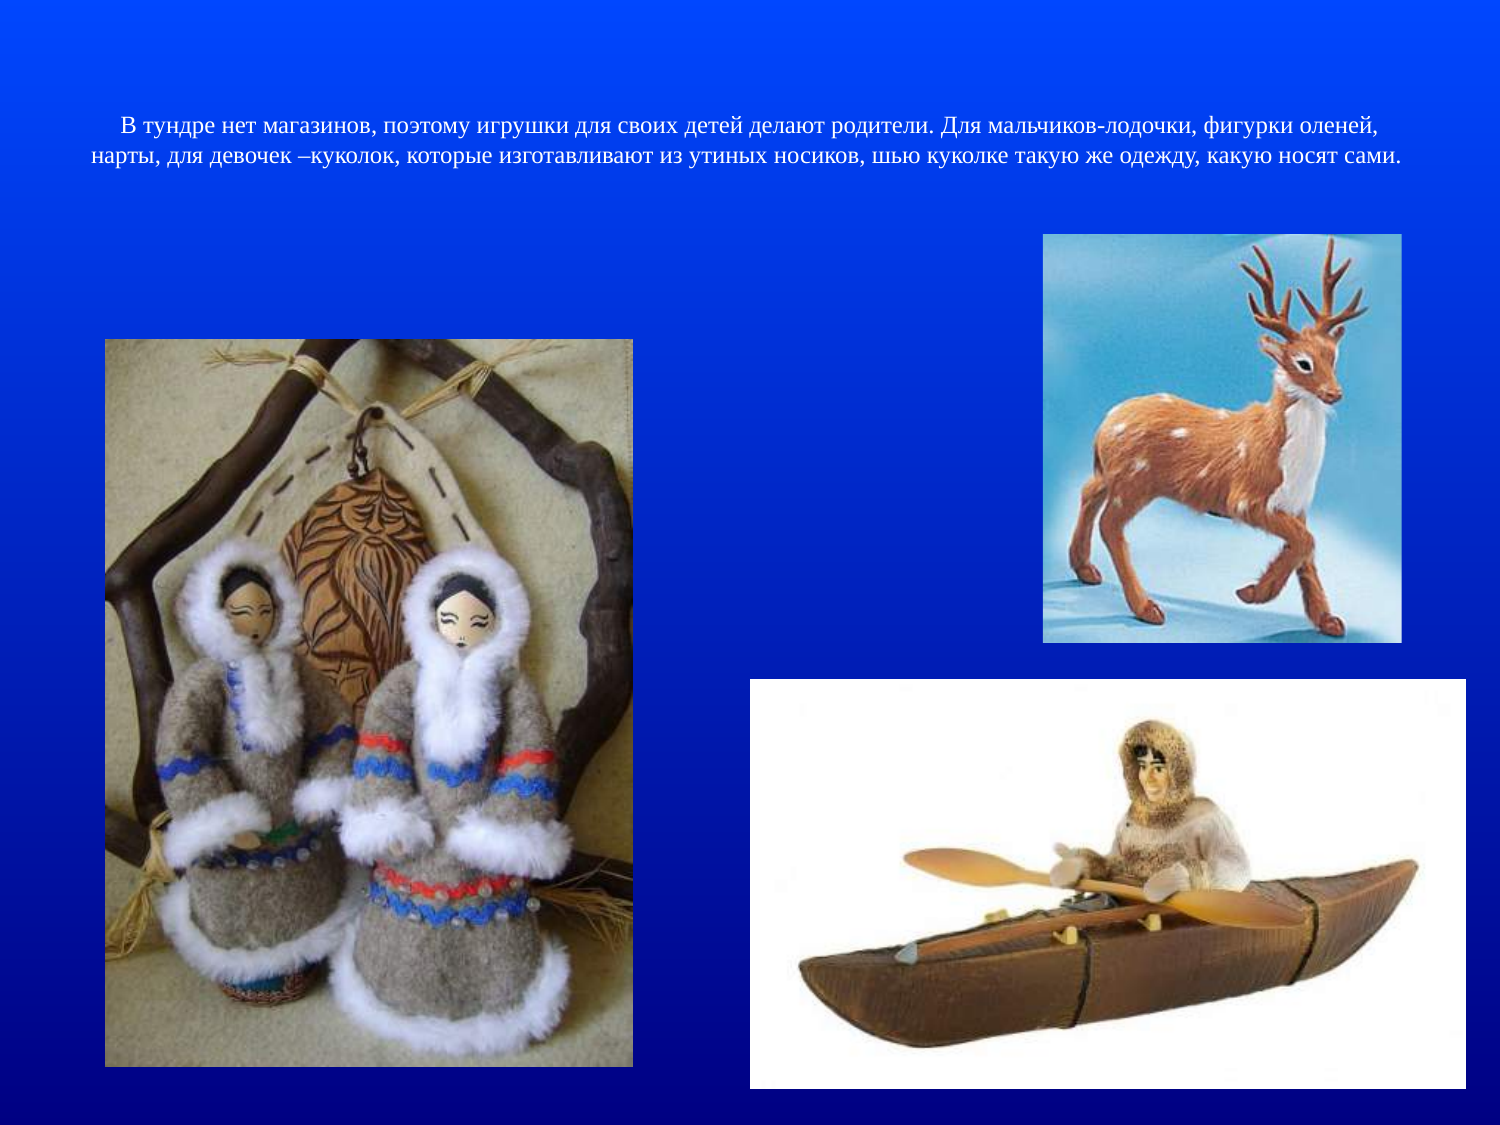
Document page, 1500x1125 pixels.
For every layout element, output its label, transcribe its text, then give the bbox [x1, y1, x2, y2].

picture [749, 679, 1466, 1089]
title В тундре нет магазинов, поэтому игрушки для своих детей делают родители. Для мальчиков-лодочки, фигурки оленей, нарты, для девочек –куколок, которые изготавливают из утиных носиков, шью куколке такую же одежду, какую носят сами. [75, 45, 1425, 233]
picture [1042, 234, 1402, 643]
picture [105, 339, 633, 1067]
